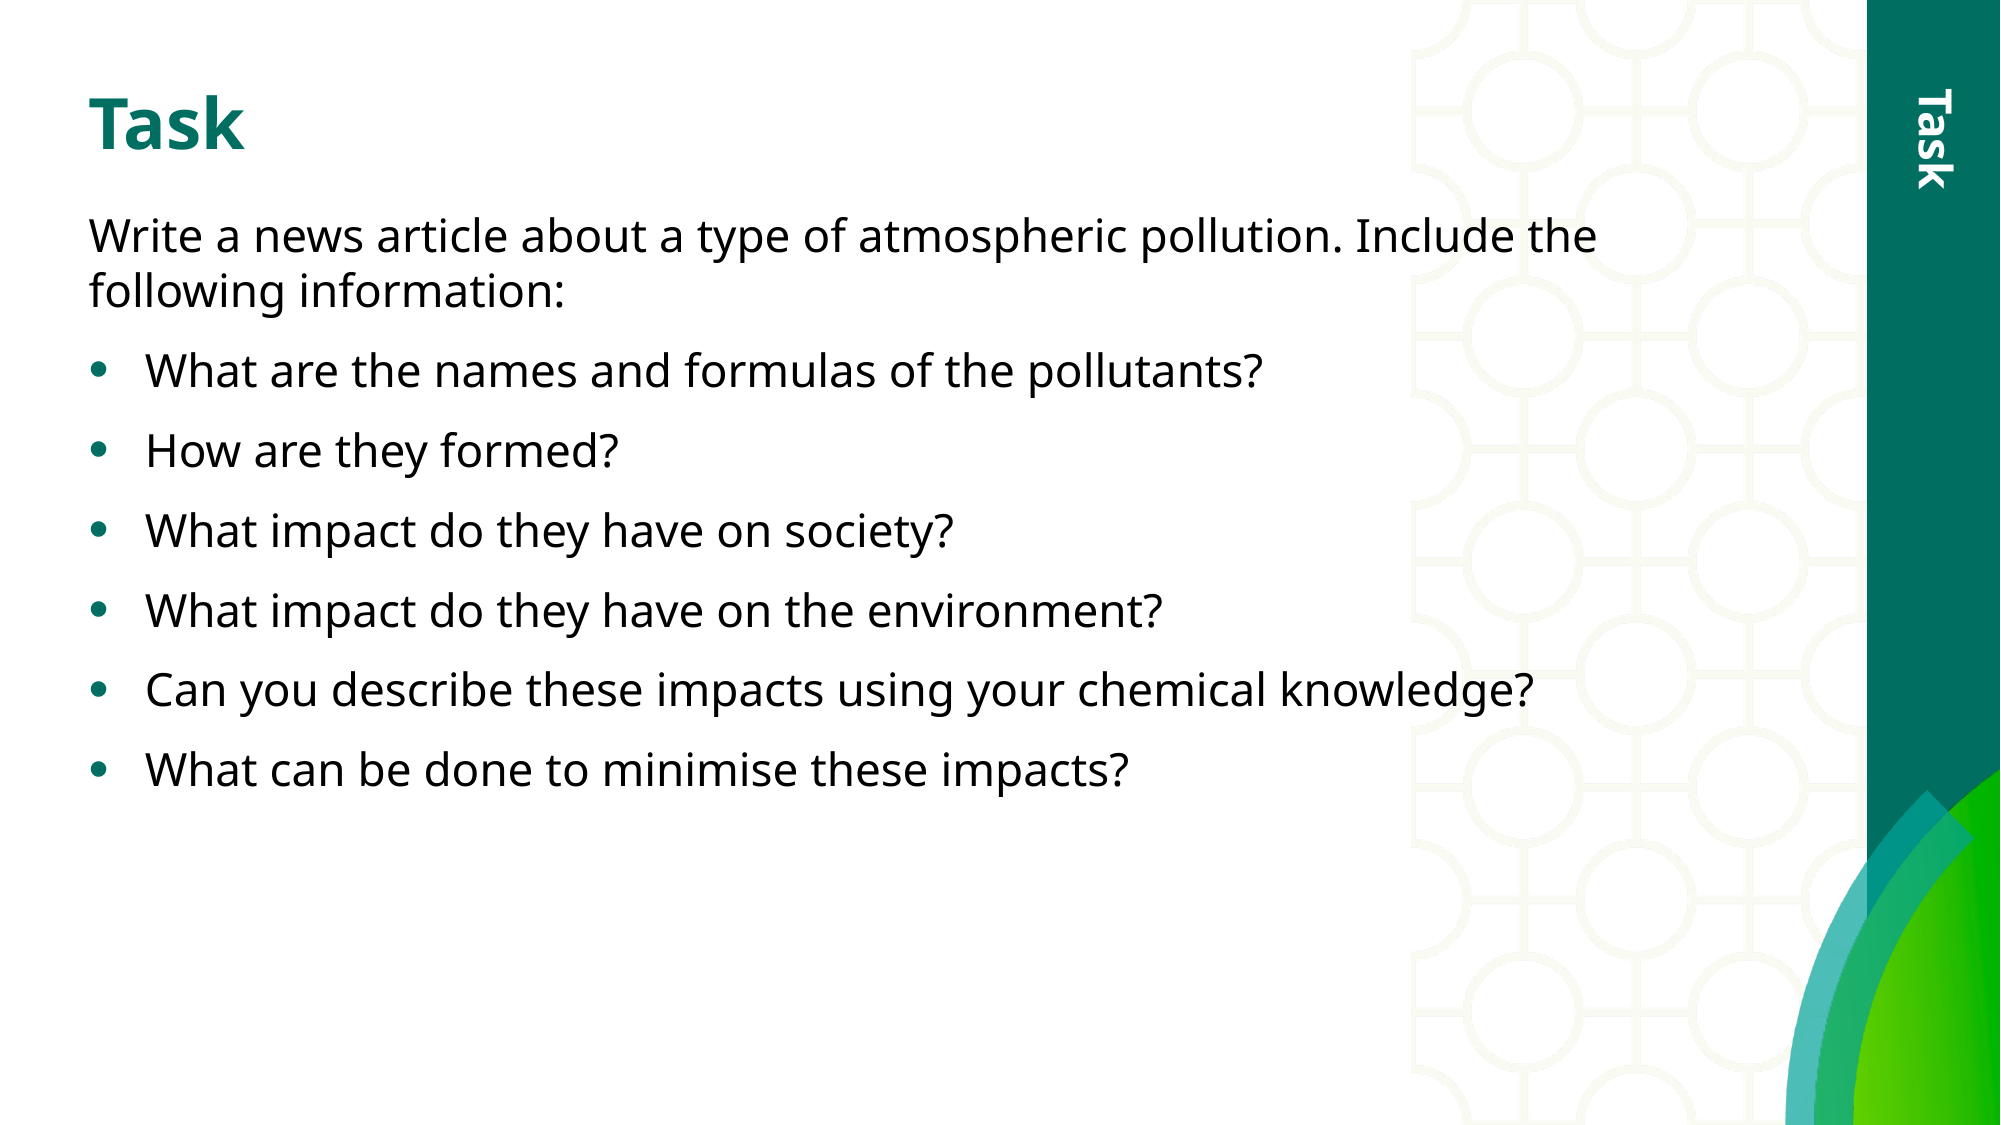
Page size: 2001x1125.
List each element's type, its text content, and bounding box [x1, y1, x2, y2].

list Write a news article about a type of atmospheric pollution. Include the following information: What are the names and formulas of the pollutants? How are they formed? What impact do they have on society? What impact do they have on the environment? Can you describe these impacts using your chemical knowledge? What can be done to minimise these impacts? [88, 206, 1743, 1034]
title Task [88, 88, 1743, 161]
picture [1411, 0, 2001, 1125]
text_box Task [1867, 88, 2000, 765]
